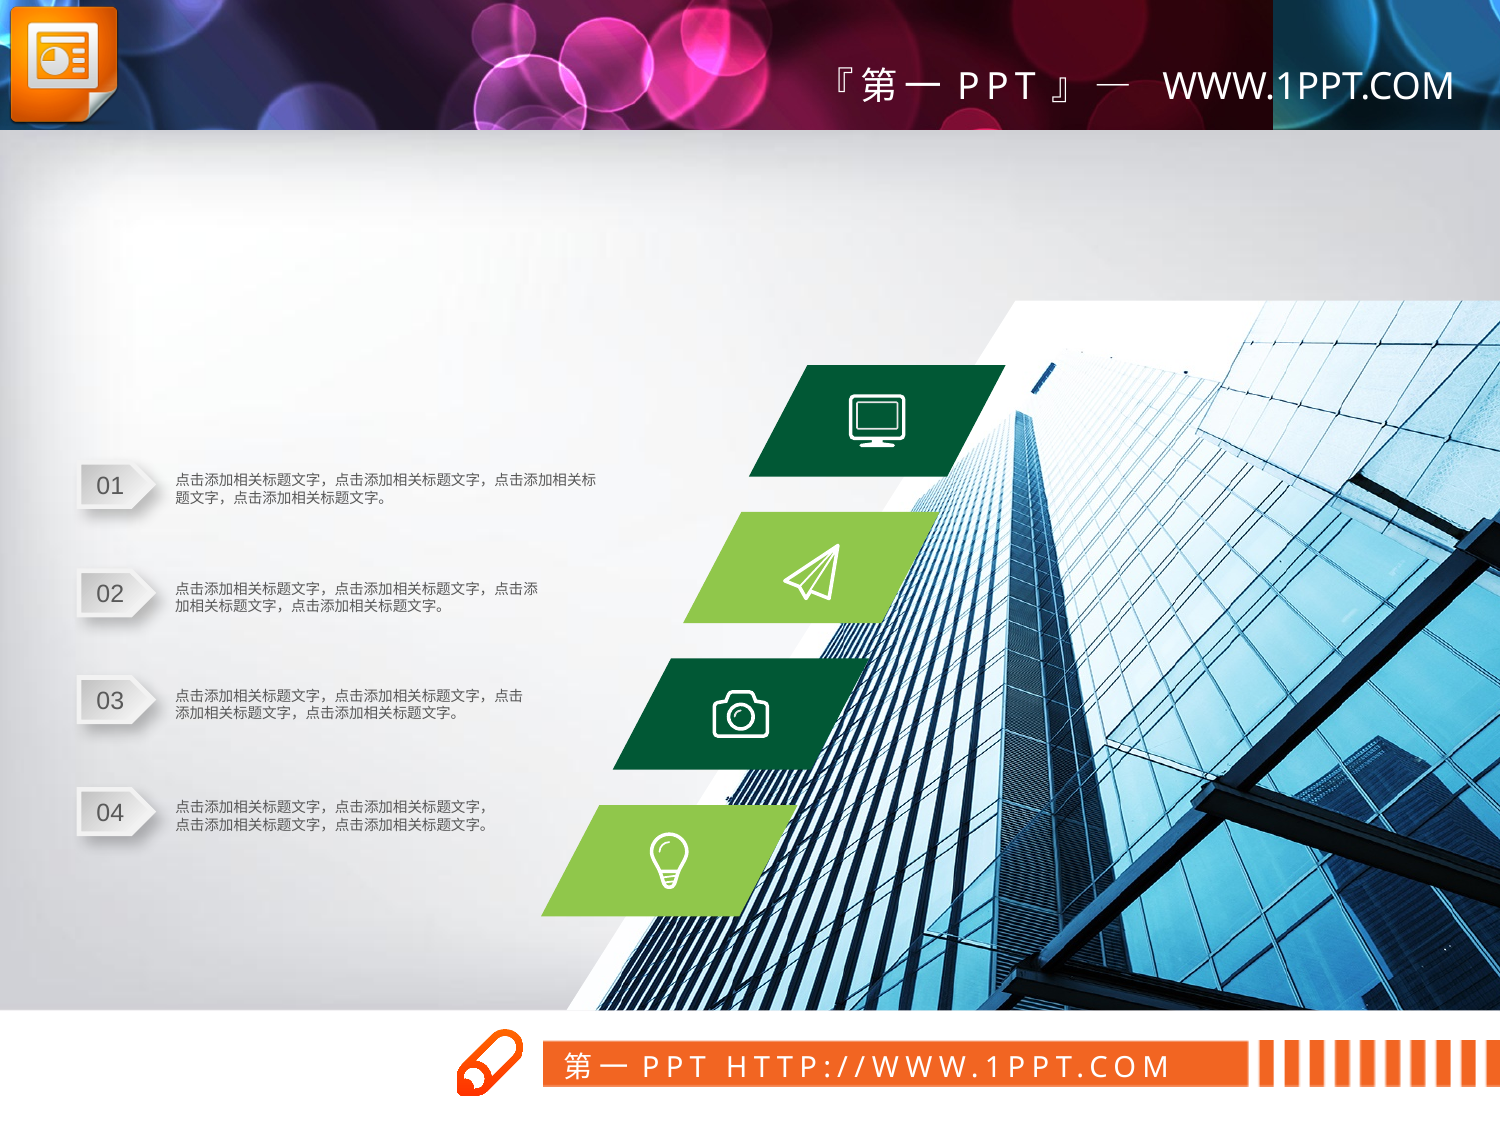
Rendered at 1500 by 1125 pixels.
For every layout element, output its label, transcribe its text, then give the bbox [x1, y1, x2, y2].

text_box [748, 364, 1006, 477]
text_box 03 [79, 677, 153, 722]
text_box 01 [79, 462, 153, 507]
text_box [612, 658, 870, 770]
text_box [540, 804, 798, 917]
text_box 点击添加相关标题文字，点击添加相关标题文字，点击添加相关标题文字，点击添加相关标题文字。 [159, 571, 560, 623]
text_box 04 [79, 789, 153, 834]
text_box 点击添加相关标题文字，点击添加相关标题文字，点击添加相关标题文字，点击添加相关标题文字。 [159, 463, 613, 515]
text_box [566, 300, 1500, 1011]
picture [0, 0, 1500, 1012]
text_box 点击添加相关标题文字，点击添加相关标题文字，点击添加相关标题文字，点击添加相关标题文字。 [159, 790, 508, 842]
text_box 02 [79, 570, 153, 616]
text_box 点击添加相关标题文字，点击添加相关标题文字，点击添加相关标题文字，点击添加相关标题文字。 [159, 678, 541, 730]
picture [543, 1040, 1500, 1087]
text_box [682, 511, 940, 624]
